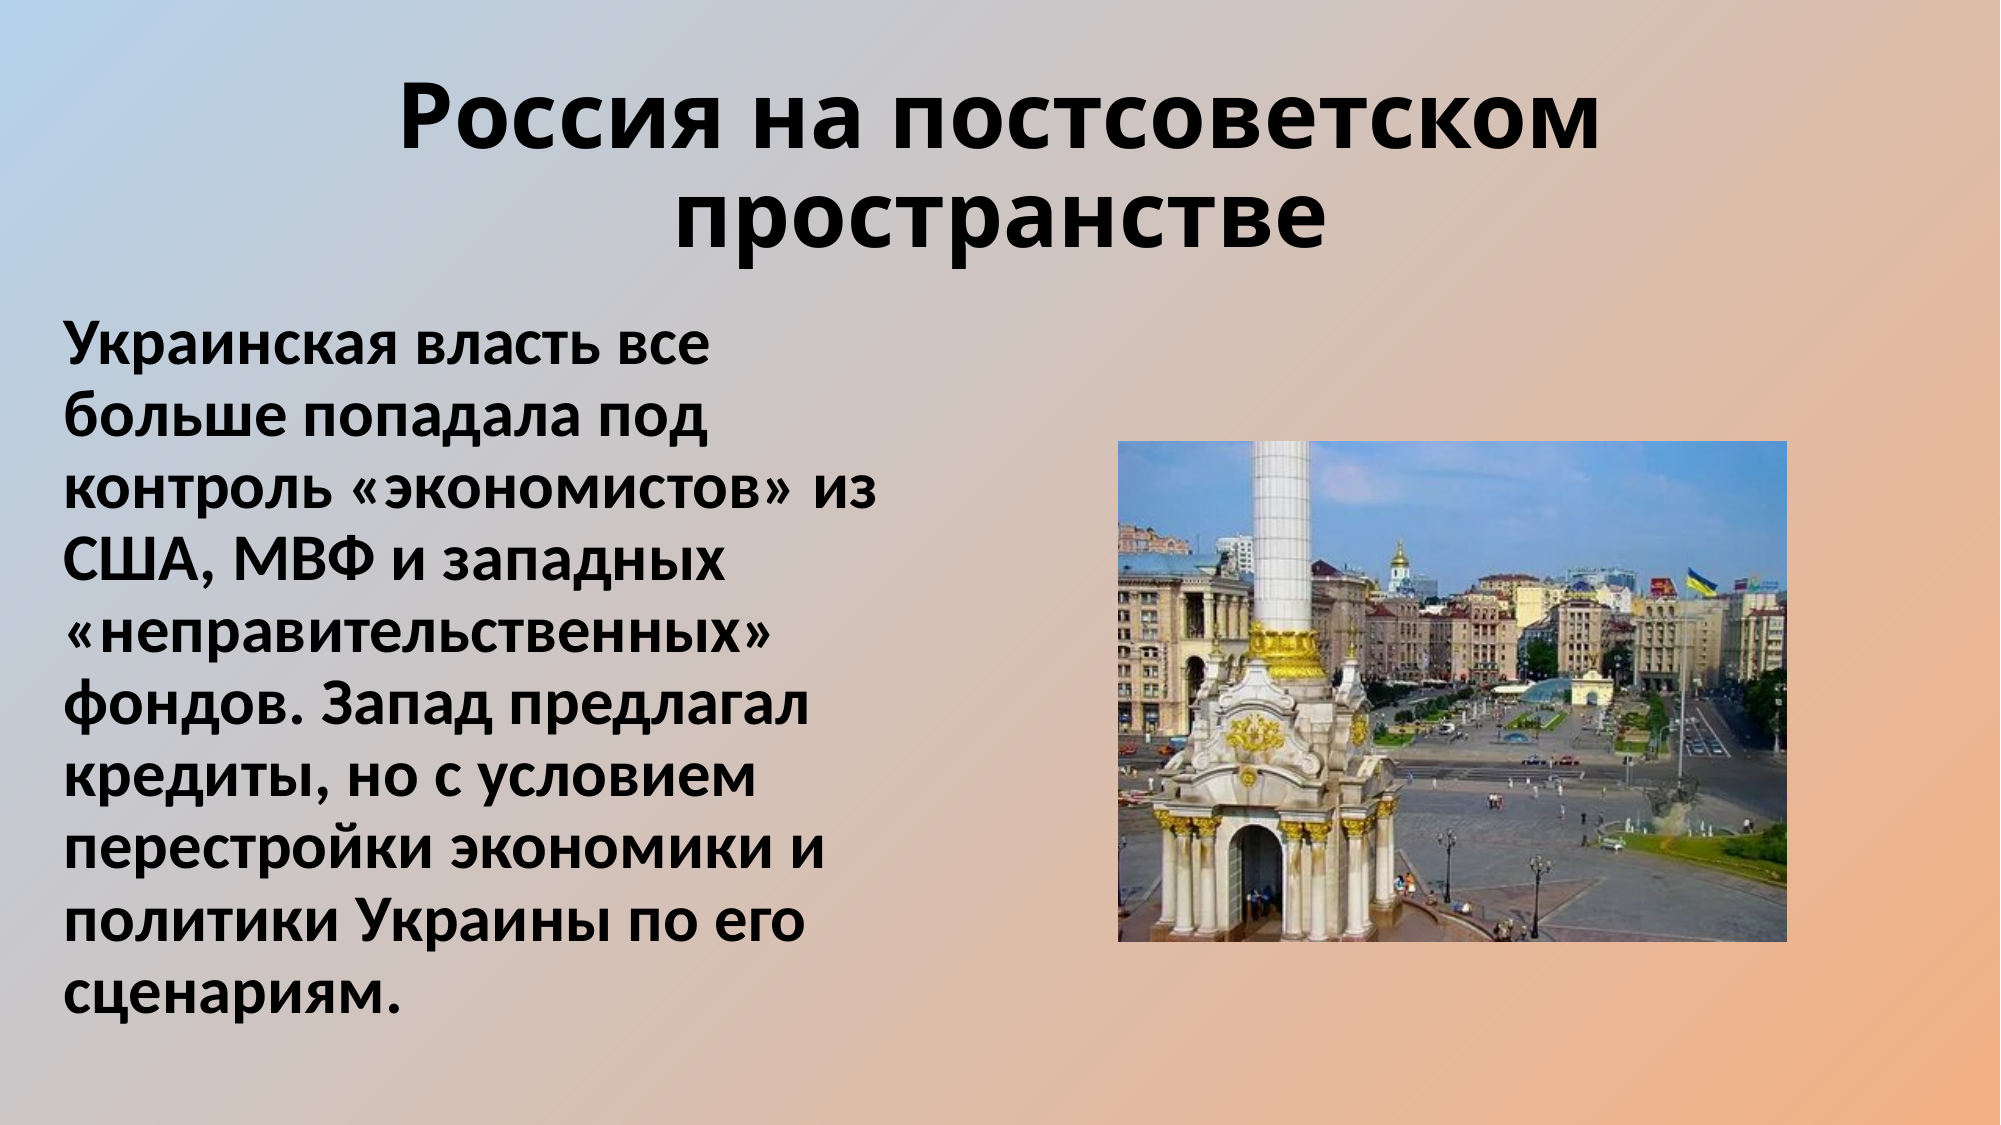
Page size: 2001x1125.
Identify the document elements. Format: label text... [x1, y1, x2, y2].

title Россия на постсоветском пространстве [48, 59, 1954, 278]
list Украинская власть все больше попадала под контроль «экономистов» из США, МВФ и западных «неправительственных» фондов. Запад предлагал кредиты, но с условием перестройки экономики и политики Украины по его сценариям. [48, 299, 902, 1085]
picture [1118, 441, 1787, 942]
